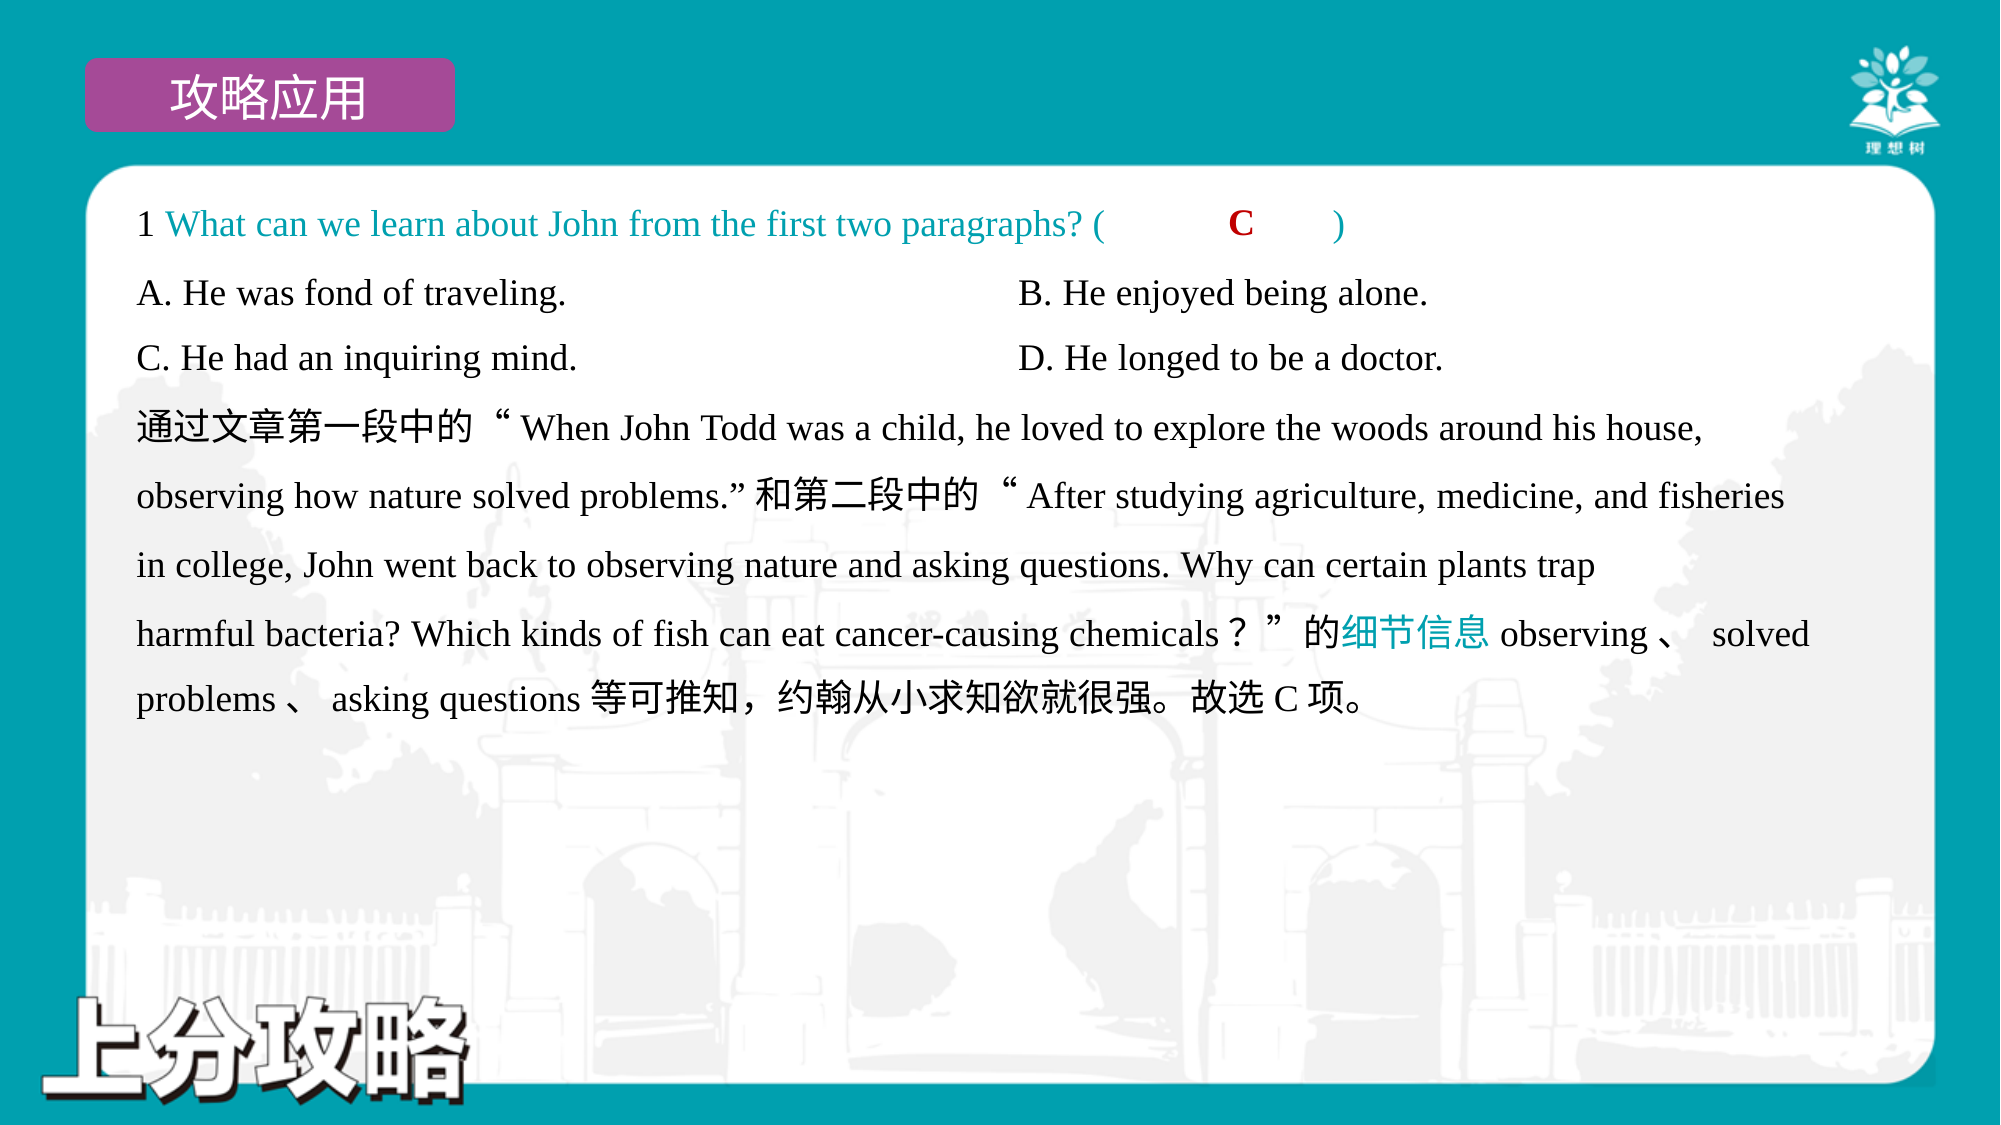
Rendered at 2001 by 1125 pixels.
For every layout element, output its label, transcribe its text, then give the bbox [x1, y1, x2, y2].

text_box 通过文章第一段中的“When John Todd was a child, he loved to explore the woods around his house, observing how nature solved problems.”和第二段中的“After studying agriculture, medicine, and fisheries in college, John went back to observing nature and asking questions. Why can certain plants trap harmful bacteria? Which kinds of fish can eat cancer-causing chemicals？”的细节信息observing、 solved problems、asking questions等可推知，约翰从小求知欲就很强。故选C项。 [136, 379, 1865, 712]
picture [0, 0, 2000, 1125]
text_box C [1214, 176, 1269, 236]
text_box 1 What can we learn about John from the first two paragraphs? ( ) [136, 176, 1865, 237]
text_box A. He was fond of traveling. B. He enjoyed being alone. C. He had an inquiring mind. D. He longed to be a doctor. [136, 244, 1865, 371]
